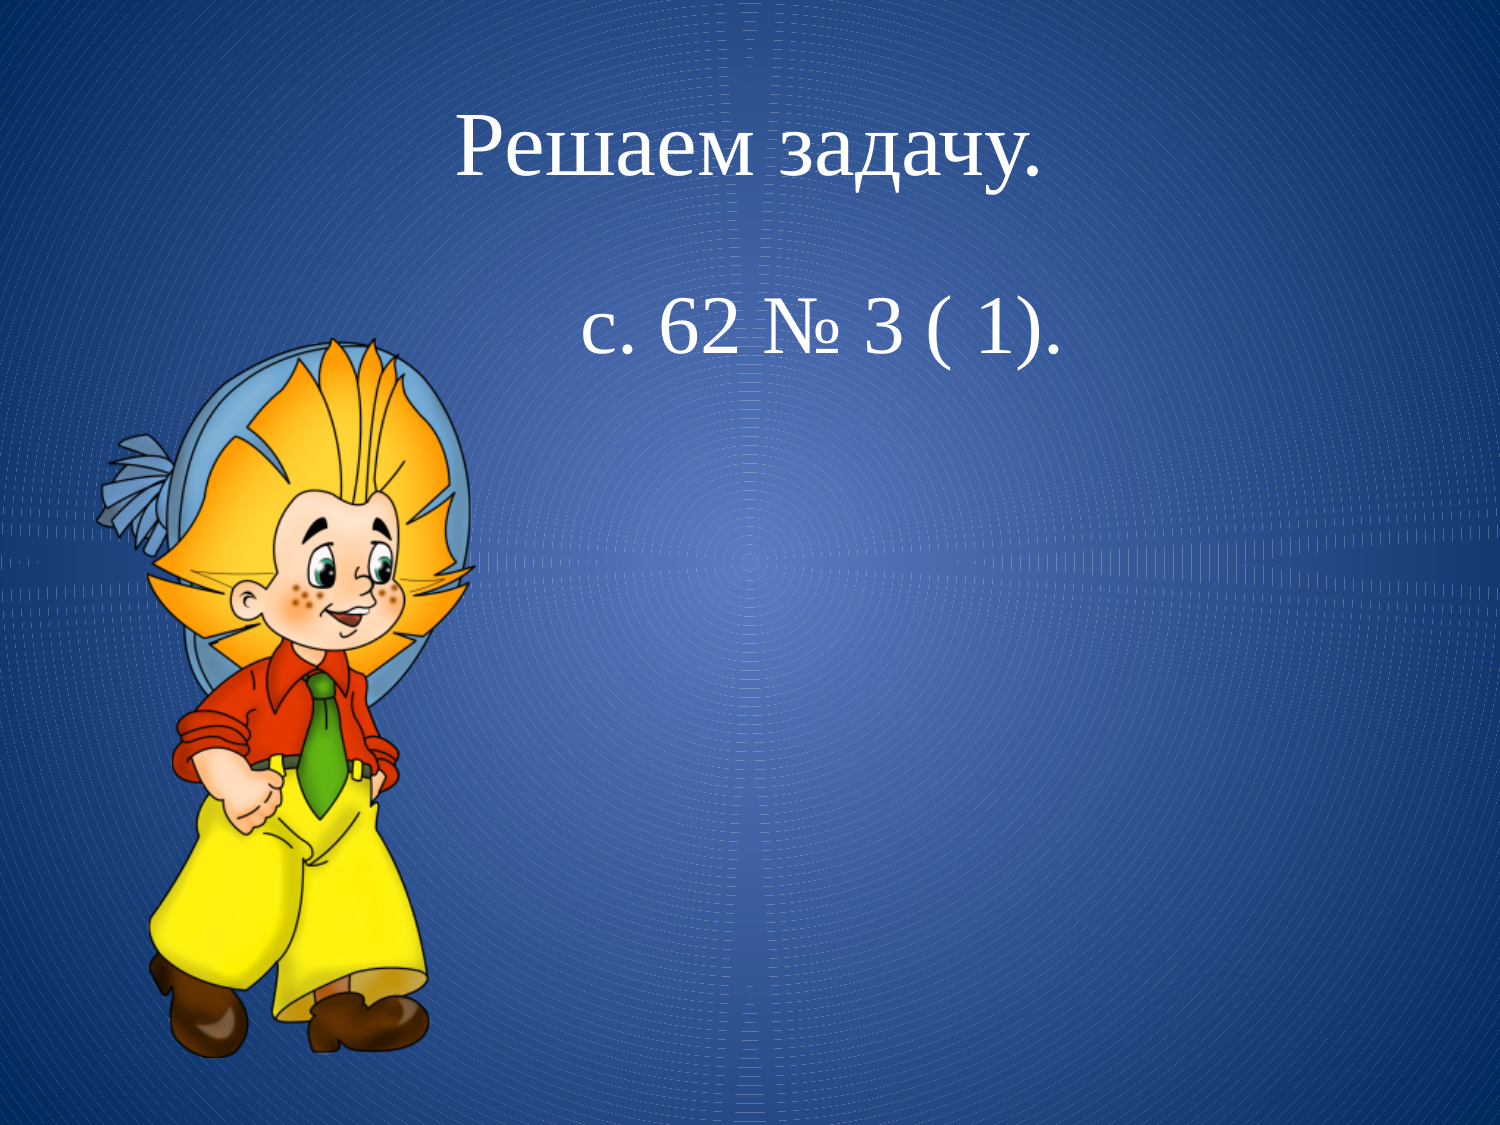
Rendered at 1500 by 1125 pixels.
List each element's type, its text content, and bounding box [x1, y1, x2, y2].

title Решаем задачу. [75, 45, 1425, 233]
picture [88, 337, 476, 1081]
list с. 62 № 3 ( 1). [75, 262, 1425, 1005]
